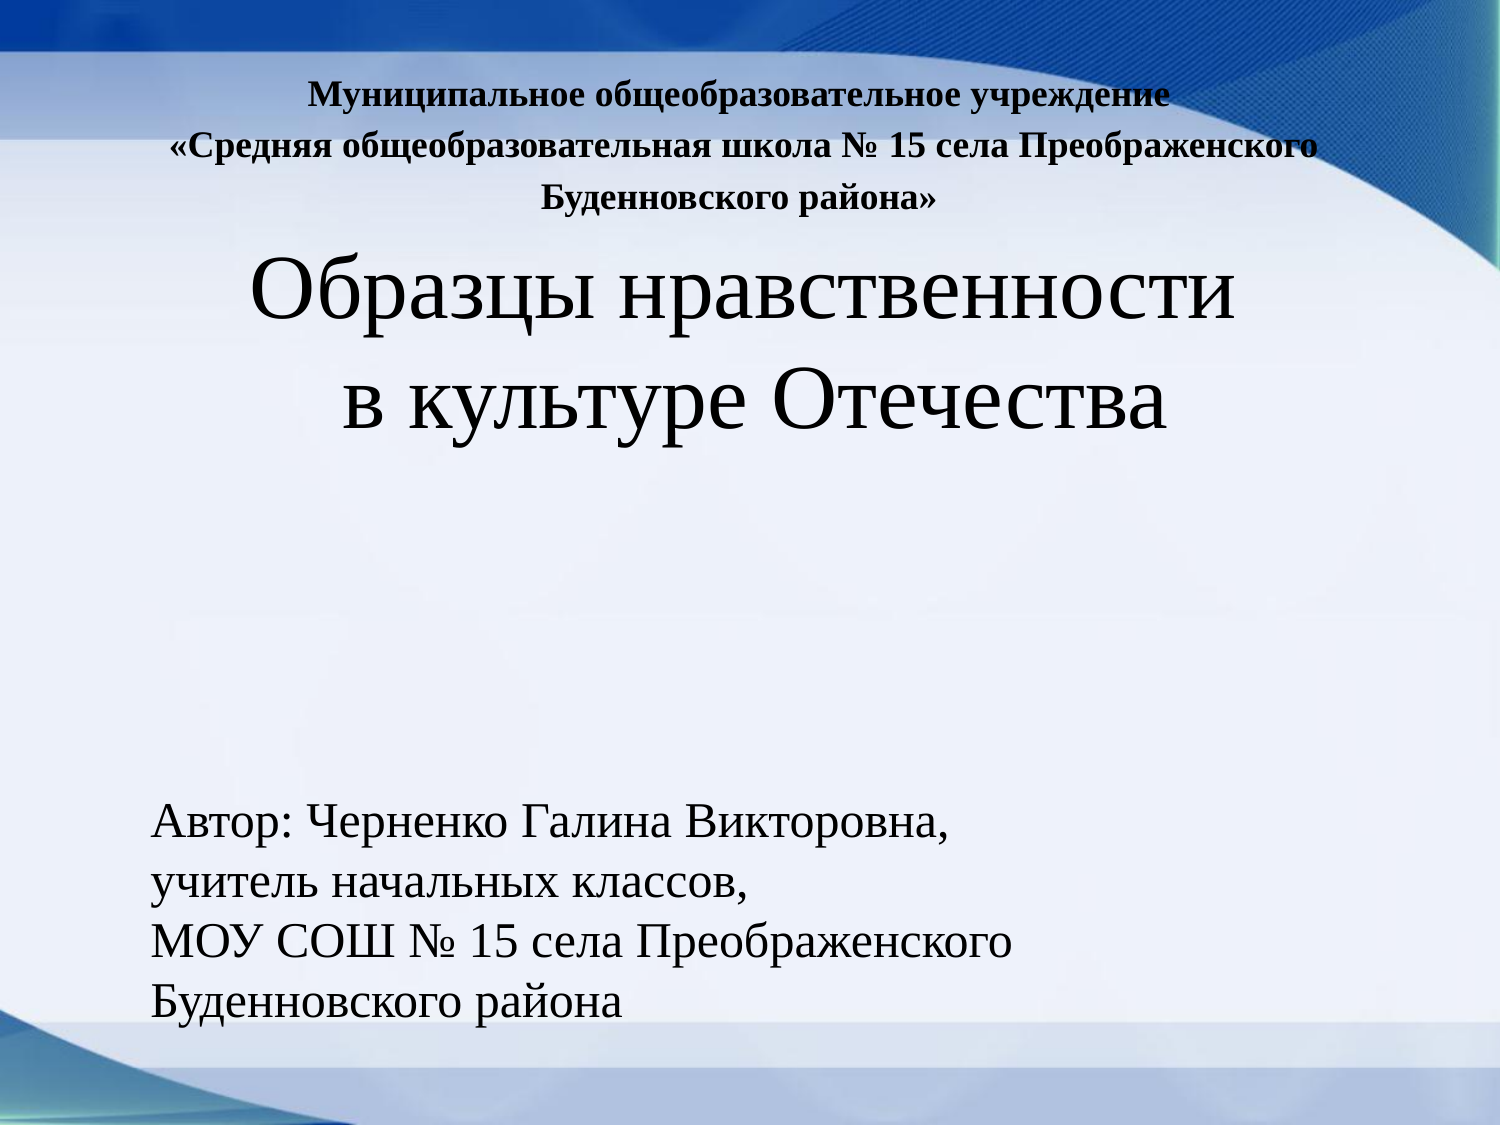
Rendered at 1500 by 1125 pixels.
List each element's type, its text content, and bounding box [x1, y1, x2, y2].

picture [0, 0, 1500, 1125]
text_box Образцы нравственности в культуре Отечества Автор: Черненко Галина Викторовна, учитель начальных классов, МОУ СОШ № 15 села Преображенского Буденновского района [135, 225, 1376, 1035]
text_box Муниципальное общеобразовательное учреждение «Средняя общеобразовательная школа № 15 села Преображенского Буденновского района» [41, 54, 1447, 225]
